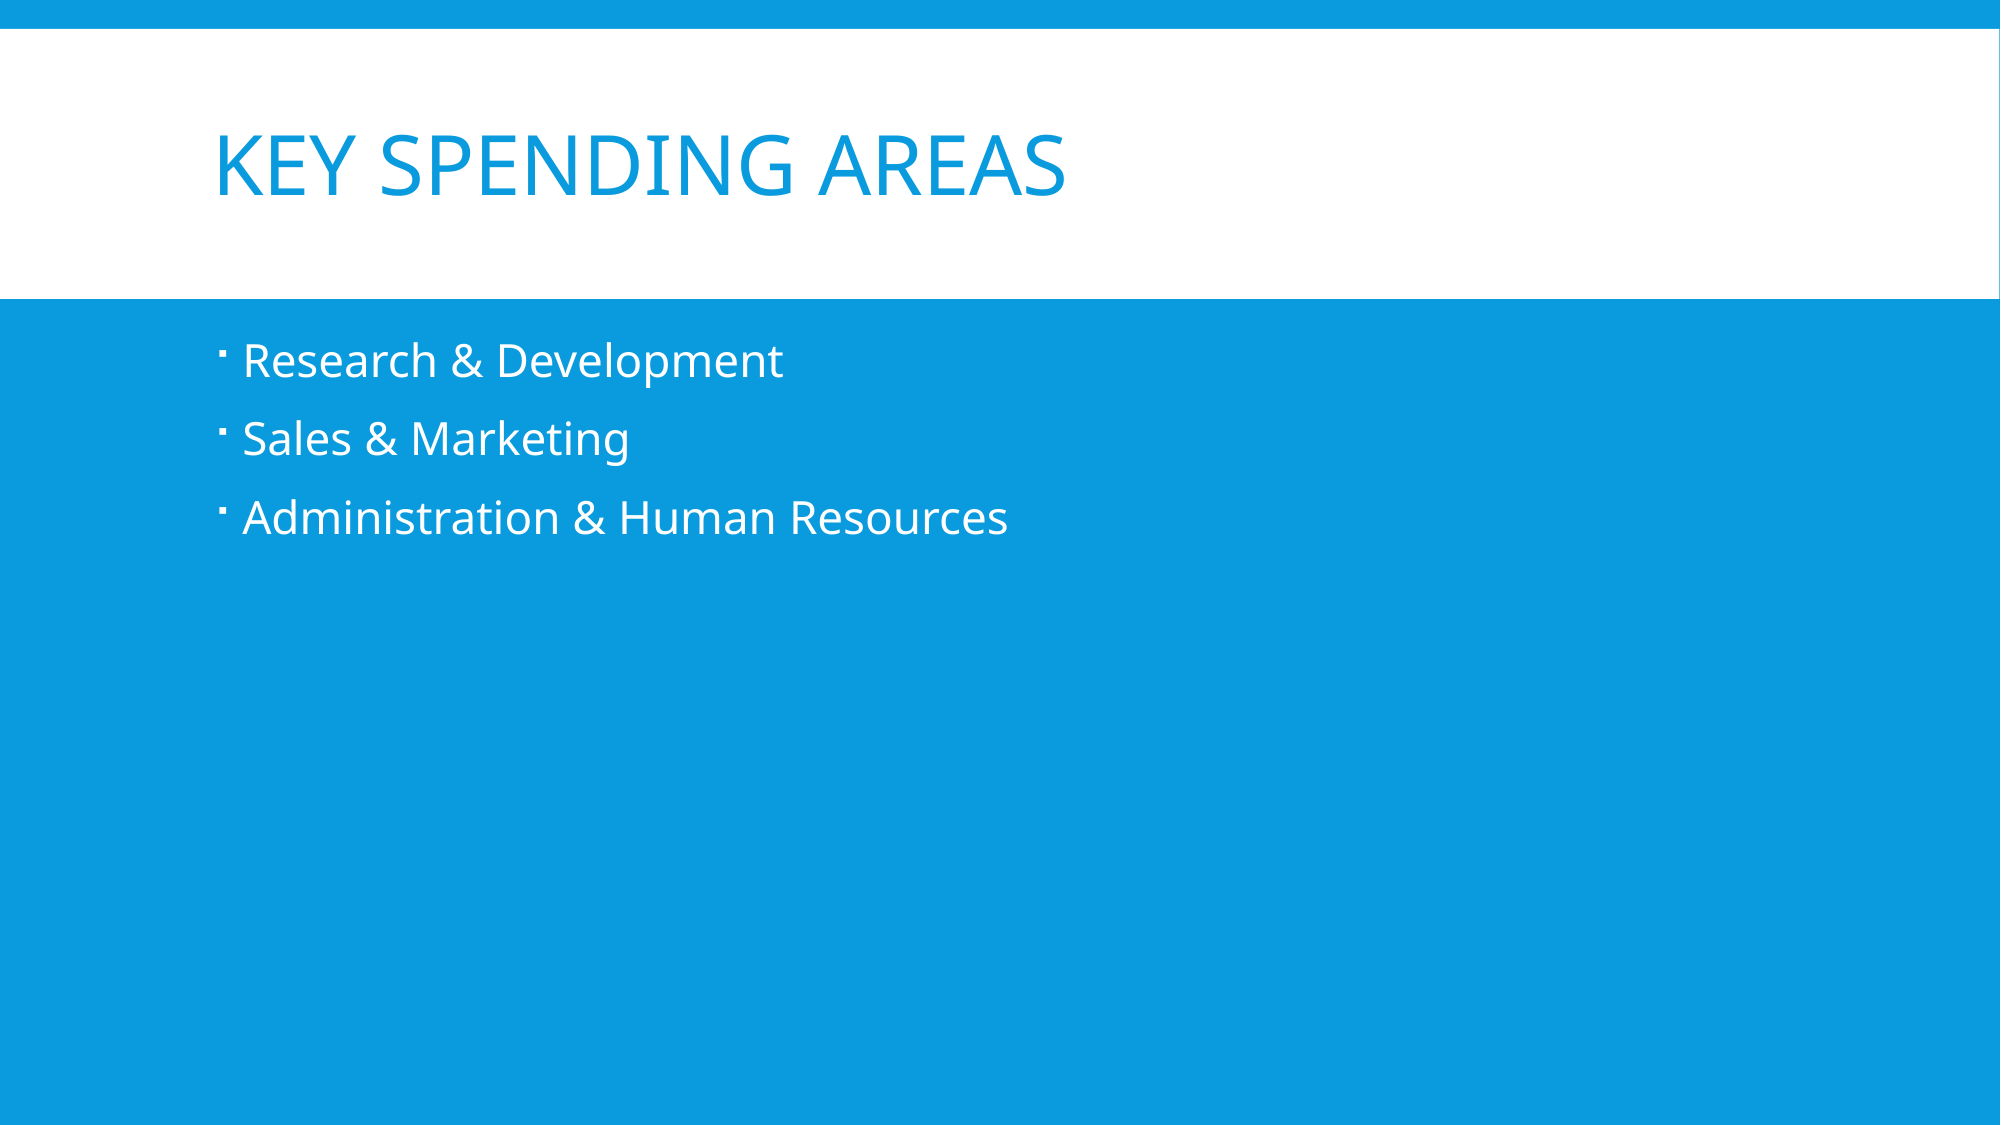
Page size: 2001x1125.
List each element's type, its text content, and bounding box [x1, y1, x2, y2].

title Key Spending Areas [197, 46, 1803, 295]
list Research & Development Sales & Marketing Administration & Human Resources [197, 329, 1803, 1020]
